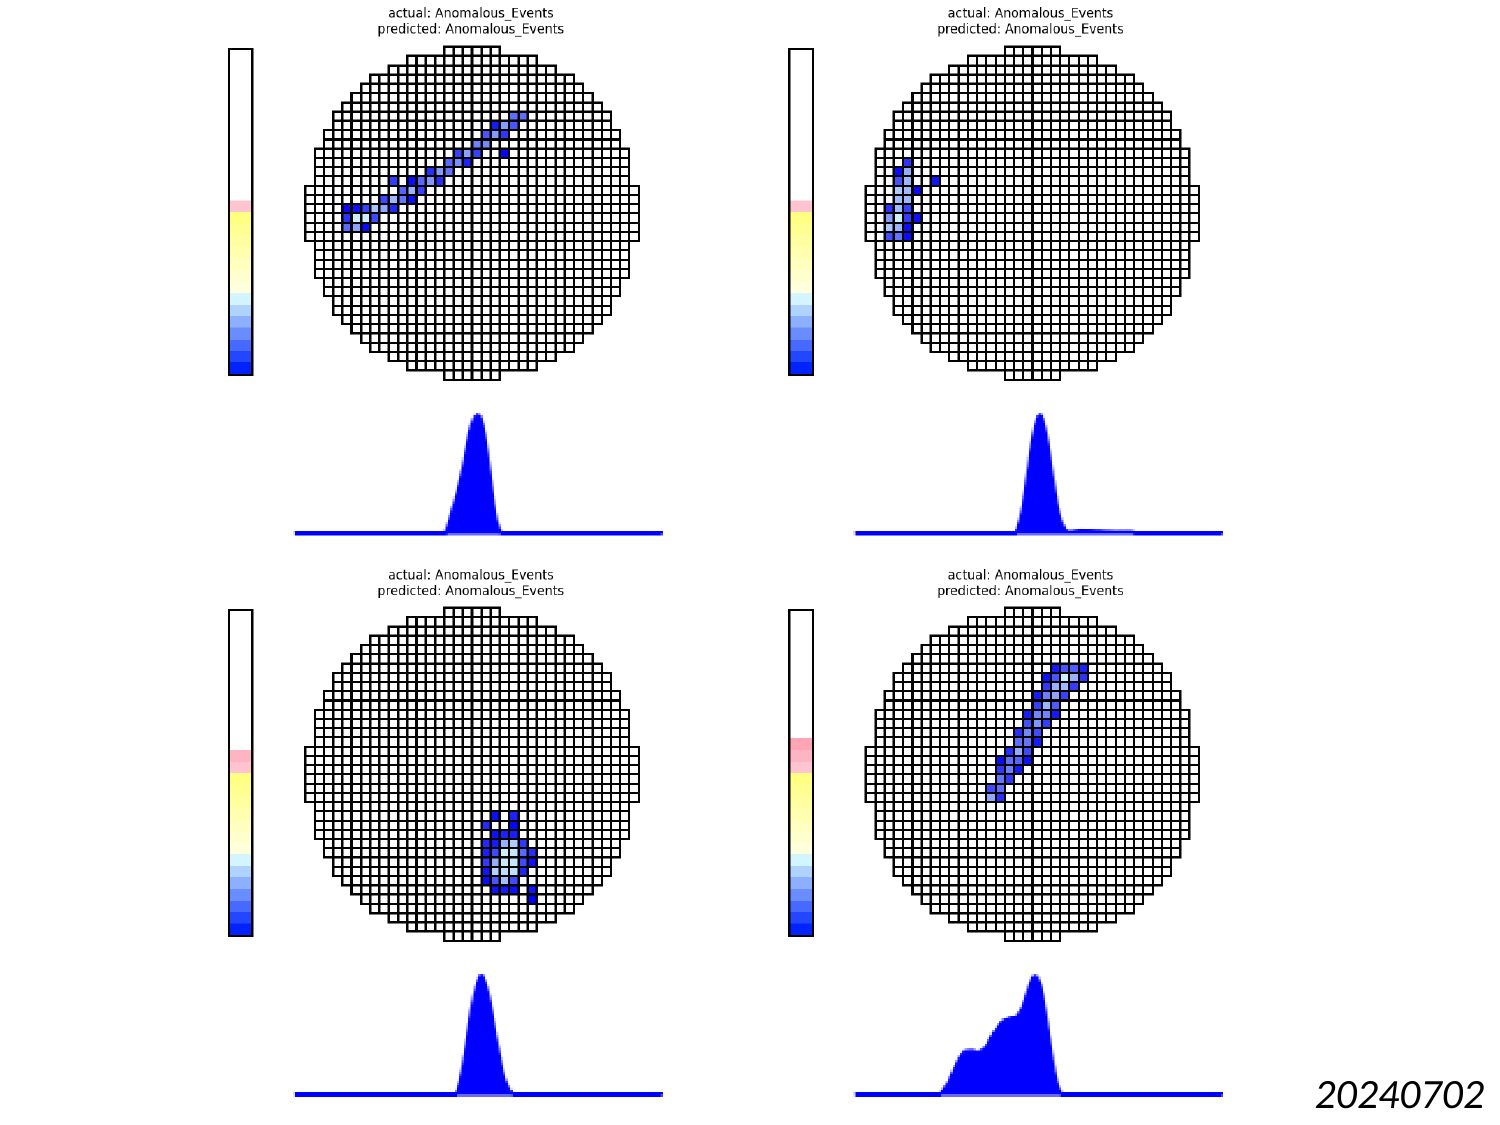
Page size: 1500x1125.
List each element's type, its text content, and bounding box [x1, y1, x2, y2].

text_box 20240702 [1299, 1059, 1500, 1125]
picture [204, 0, 1296, 1125]
